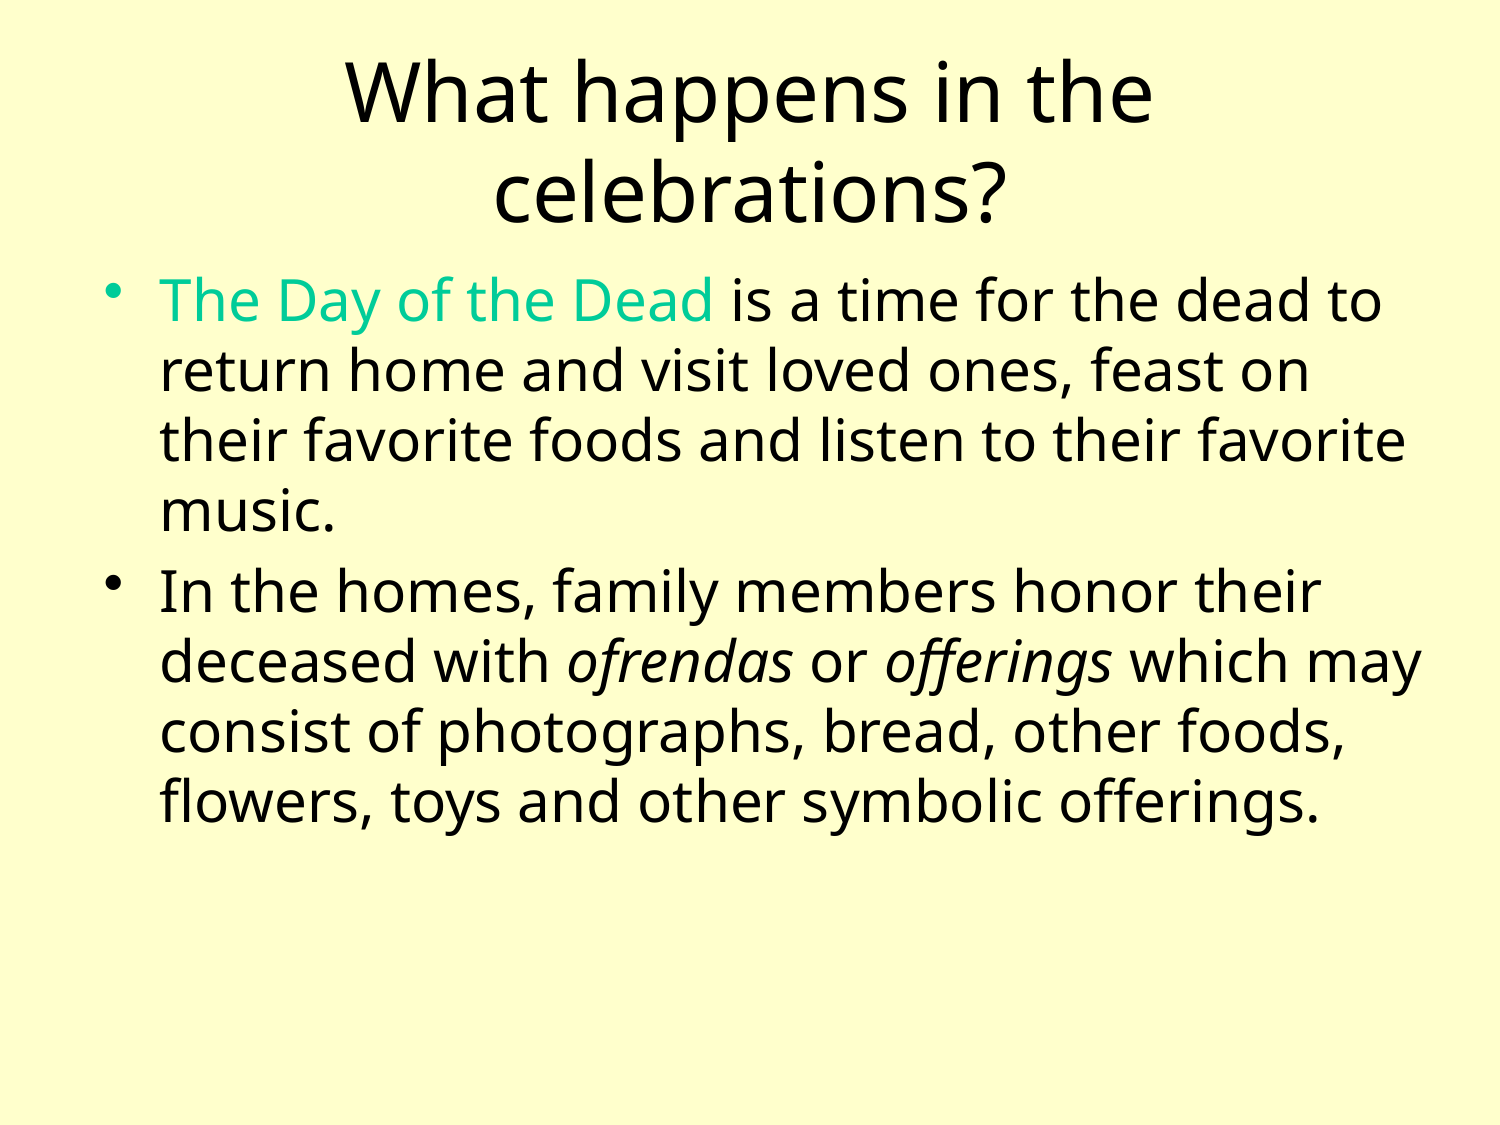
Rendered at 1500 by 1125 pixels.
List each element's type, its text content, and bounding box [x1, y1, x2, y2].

title What happens in the celebrations? [74, 44, 1426, 233]
list The Day of the Dead is a time for the dead to return home and visit loved ones, feast on their favorite foods and listen to their favorite music. In the homes, family members honor their deceased with ofrendas or offerings which may consist of photographs, bread, other foods, flowers, toys and other symbolic offerings. [88, 255, 1439, 999]
